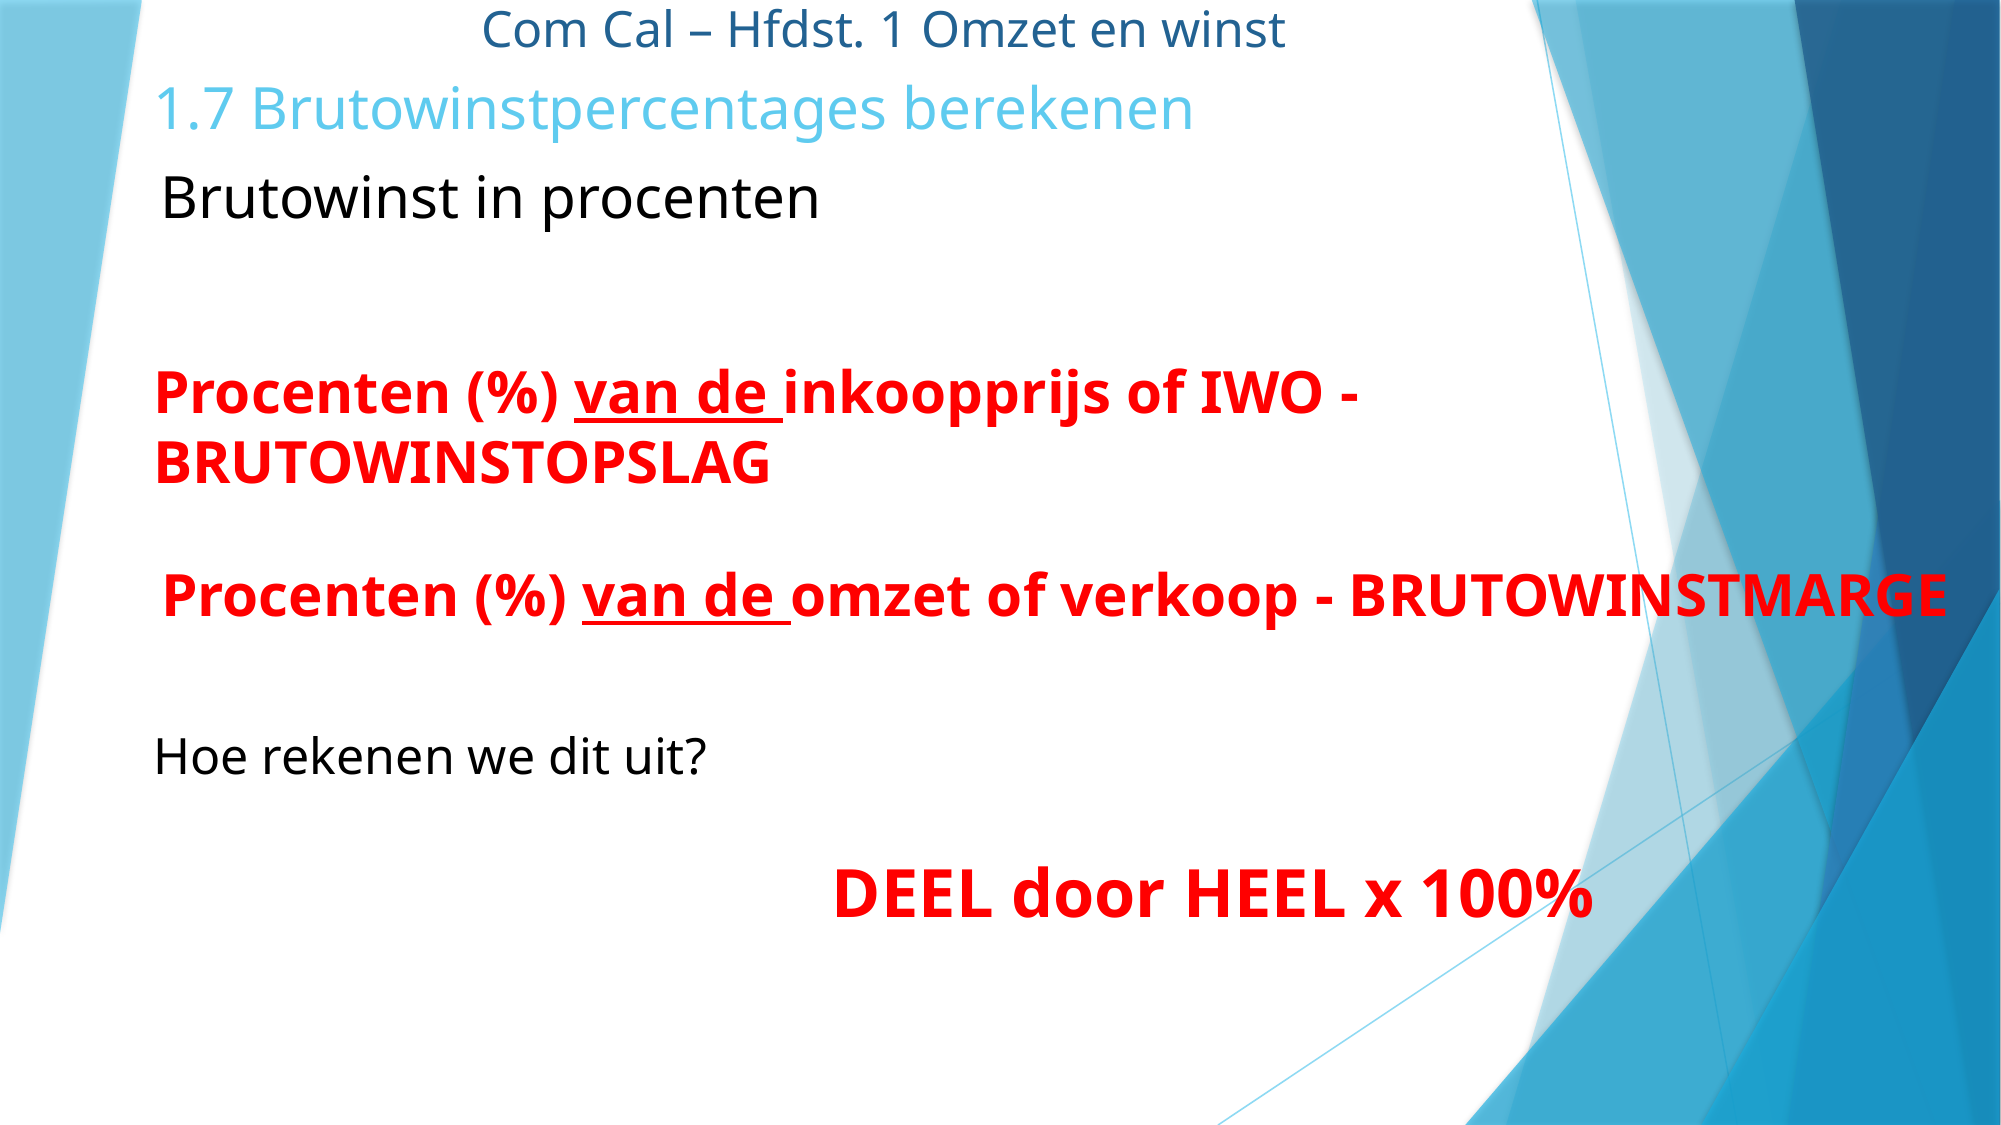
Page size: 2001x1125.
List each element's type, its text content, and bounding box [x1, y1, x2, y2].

text_box 1.7 Brutowinstpercentages berekenen [138, 64, 1379, 149]
text_box Brutowinst in procenten [146, 152, 883, 238]
text_box Procenten (%) van de omzet of verkoop - BRUTOWINSTMARGE [146, 550, 1983, 636]
text_box Com Cal – Hfdst. 1 Omzet en winst [0, 0, 1769, 66]
text_box Procenten (%) van de inkoopprijs of IWO - BRUTOWINSTOPSLAG [138, 348, 1917, 503]
text_box Hoe rekenen we dit uit? [138, 716, 751, 792]
text_box DEEL door HEEL x 100% [817, 843, 1824, 939]
